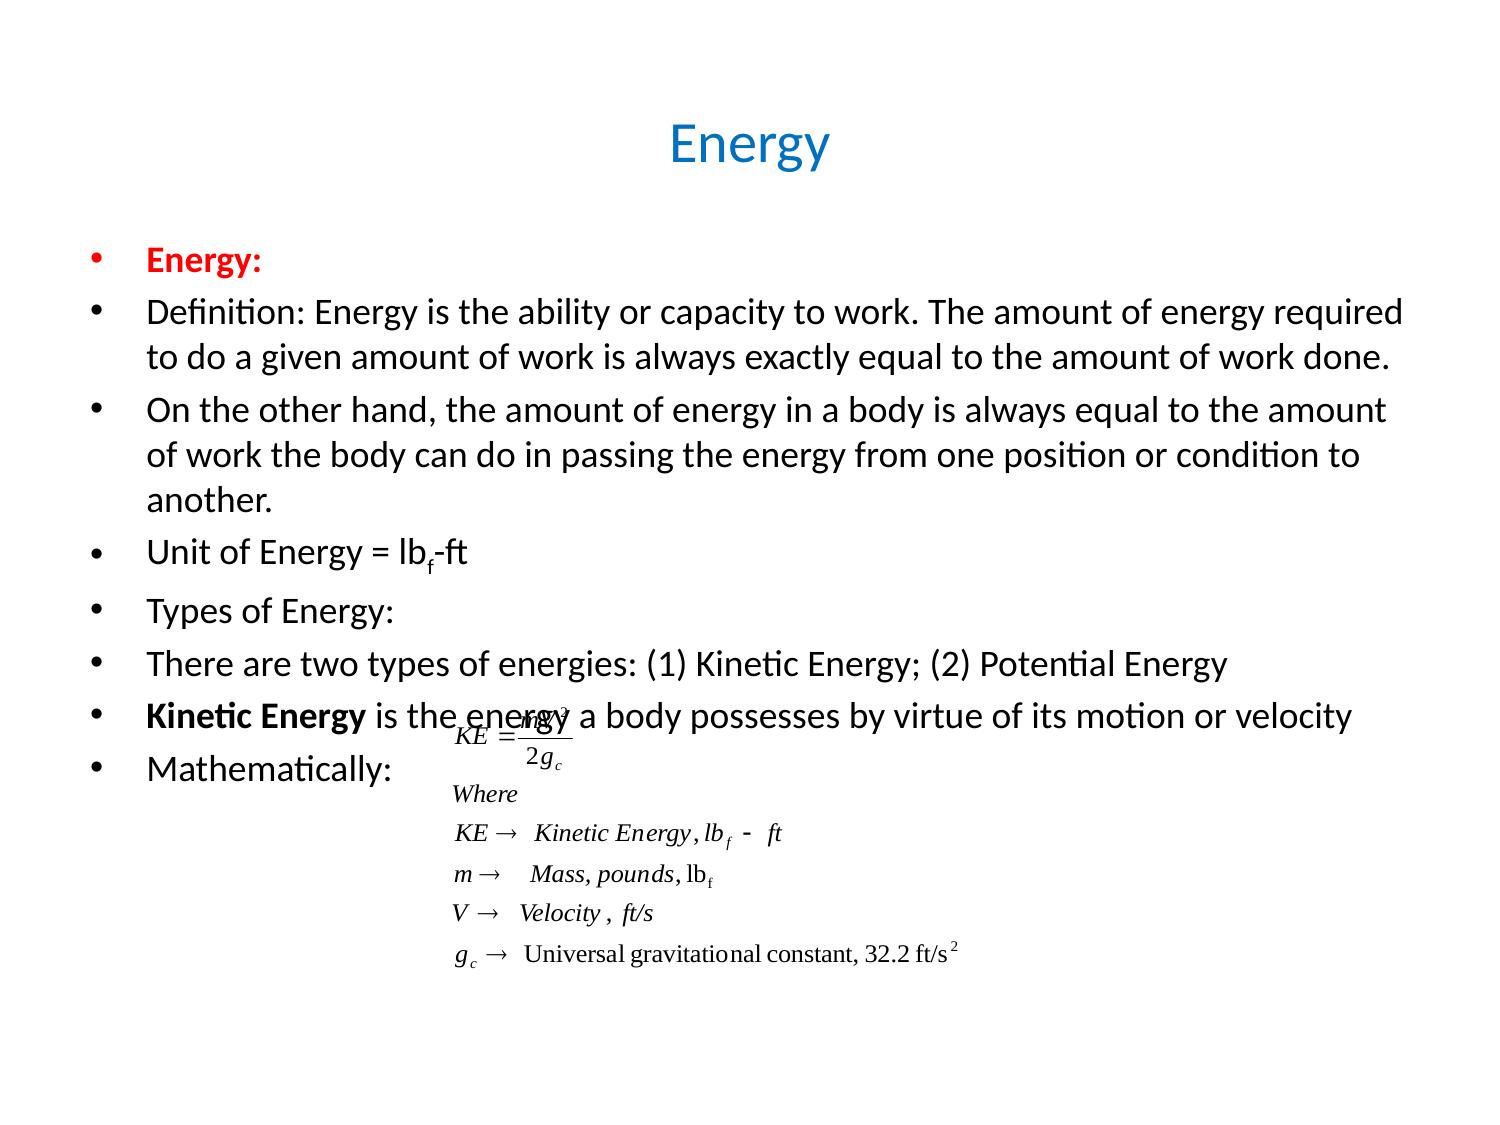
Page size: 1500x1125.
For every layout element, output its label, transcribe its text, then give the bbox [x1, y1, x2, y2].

list Energy: Definition: Energy is the ability or capacity to work. The amount of energy required to do a given amount of work is always exactly equal to the amount of work done. On the other hand, the amount of energy in a body is always equal to the amount of work the body can do in passing the energy from one position or condition to another. Unit of Energy = lbf-ft Types of Energy: There are two types of energies: (1) Kinetic Energy; (2) Potential Energy Kinetic Energy is the energy a body possesses by virtue of its motion or velocity Mathematically: [75, 174, 1425, 1125]
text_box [449, 699, 963, 976]
title Energy [75, 45, 1425, 174]
